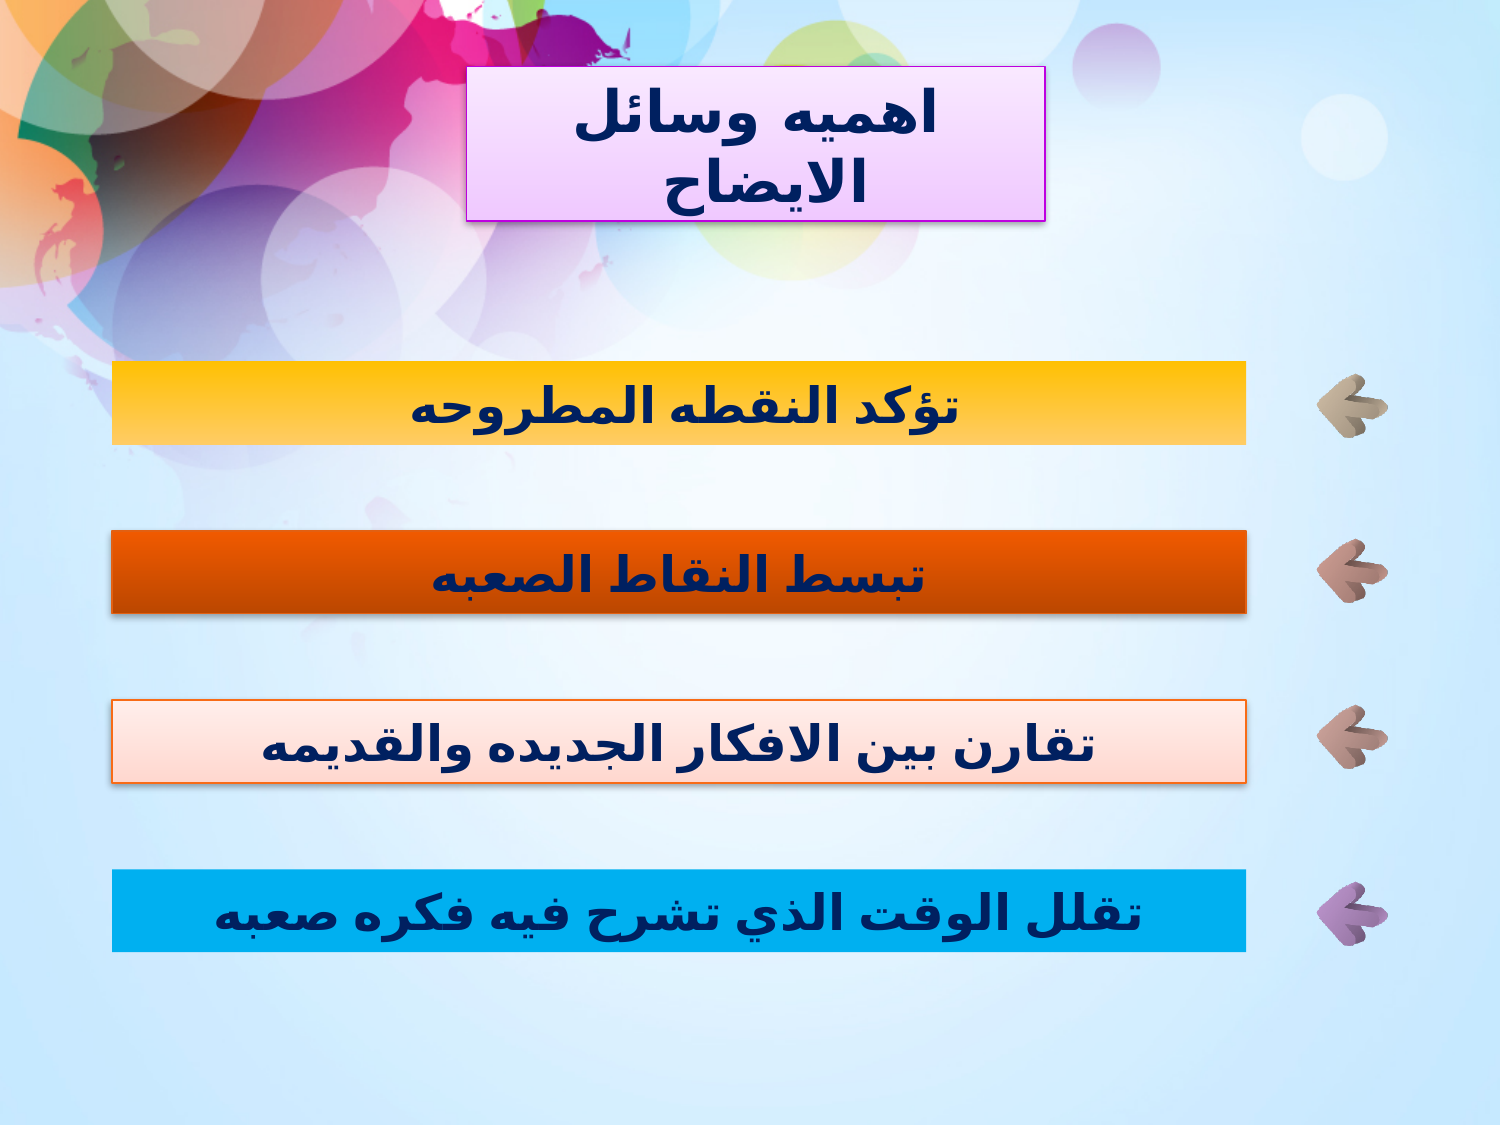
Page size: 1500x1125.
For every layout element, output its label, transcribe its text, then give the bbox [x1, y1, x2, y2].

text_box تؤكد النقطه المطروحه [112, 361, 1247, 445]
picture [0, 0, 1500, 1125]
text_box تبسط النقاط الصعبه [111, 530, 1247, 614]
text_box تقارن بين الافكار الجديده والقديمه [111, 699, 1247, 784]
text_box اهميه وسائل الايضاح [466, 66, 1046, 222]
text_box تقلل الوقت الذي تشرح فيه فكره صعبه [112, 869, 1247, 953]
